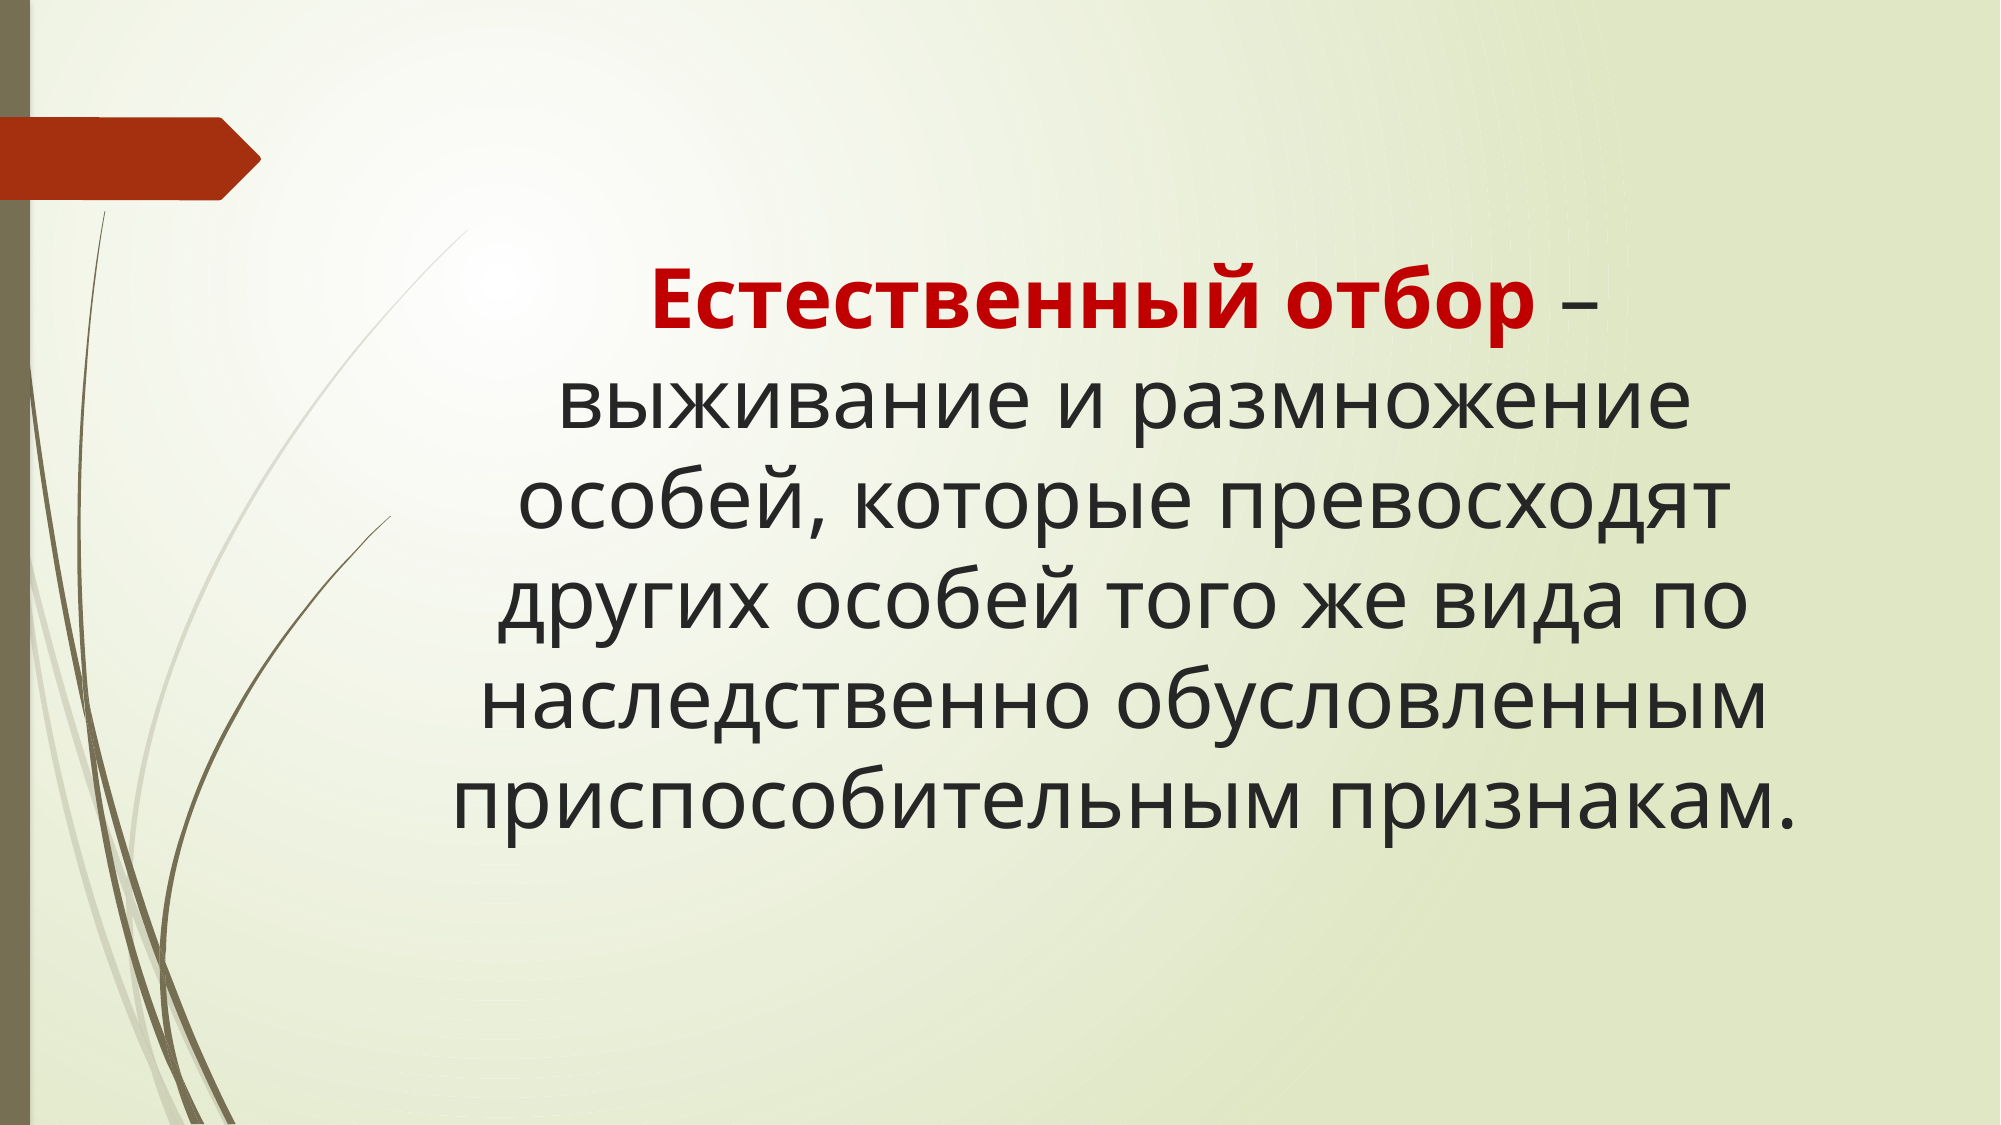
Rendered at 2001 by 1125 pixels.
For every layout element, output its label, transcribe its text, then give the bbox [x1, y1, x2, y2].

title Естественный отбор – выживание и размножение особей, которые превосходят других особей того же вида по наследственно обусловленным приспособительным признакам. [393, 237, 1856, 888]
